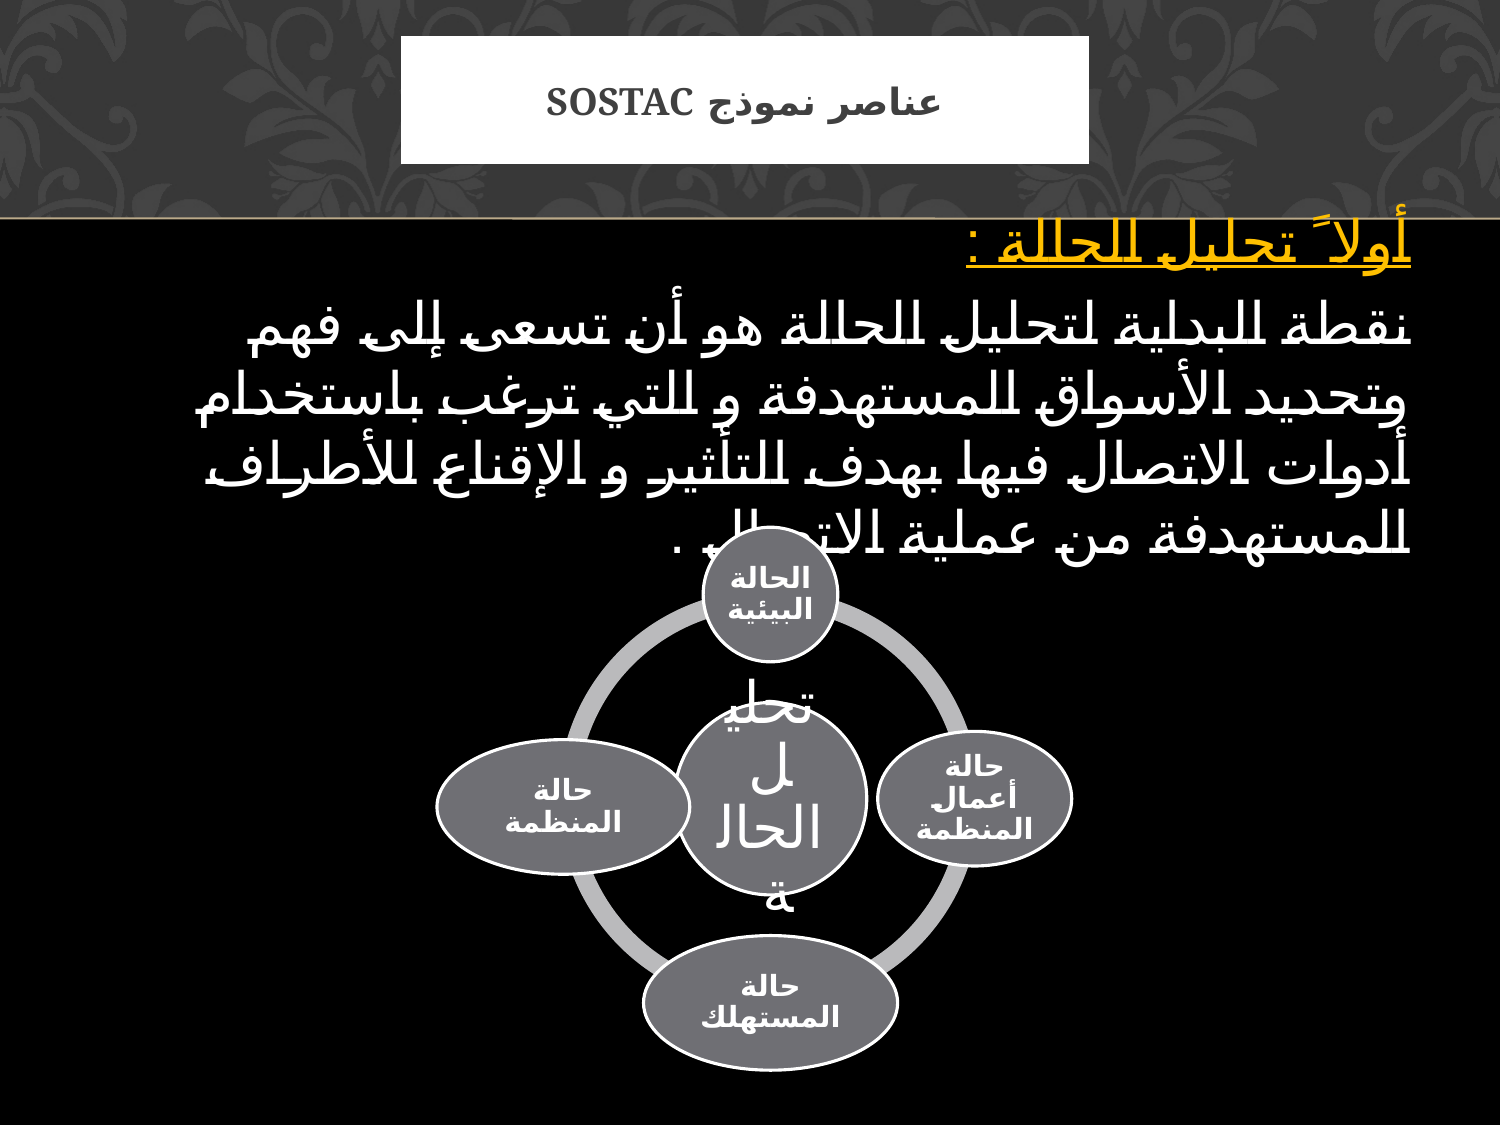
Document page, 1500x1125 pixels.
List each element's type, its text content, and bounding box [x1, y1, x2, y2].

list أولا ً تحليل الحالة : نقطة البداية لتحليل الحالة هو أن تسعى إلى فهم وتحديد الأسواق المستهدفة و التي ترغب باستخدام أدوات الاتصال فيها بهدف التأثير و الإقناع للأطراف المستهدفة من عملية الاتصال . [75, 196, 1425, 1005]
title عناصر نموذج SOSTAC [401, 36, 1089, 164]
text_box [111, 526, 1400, 1071]
